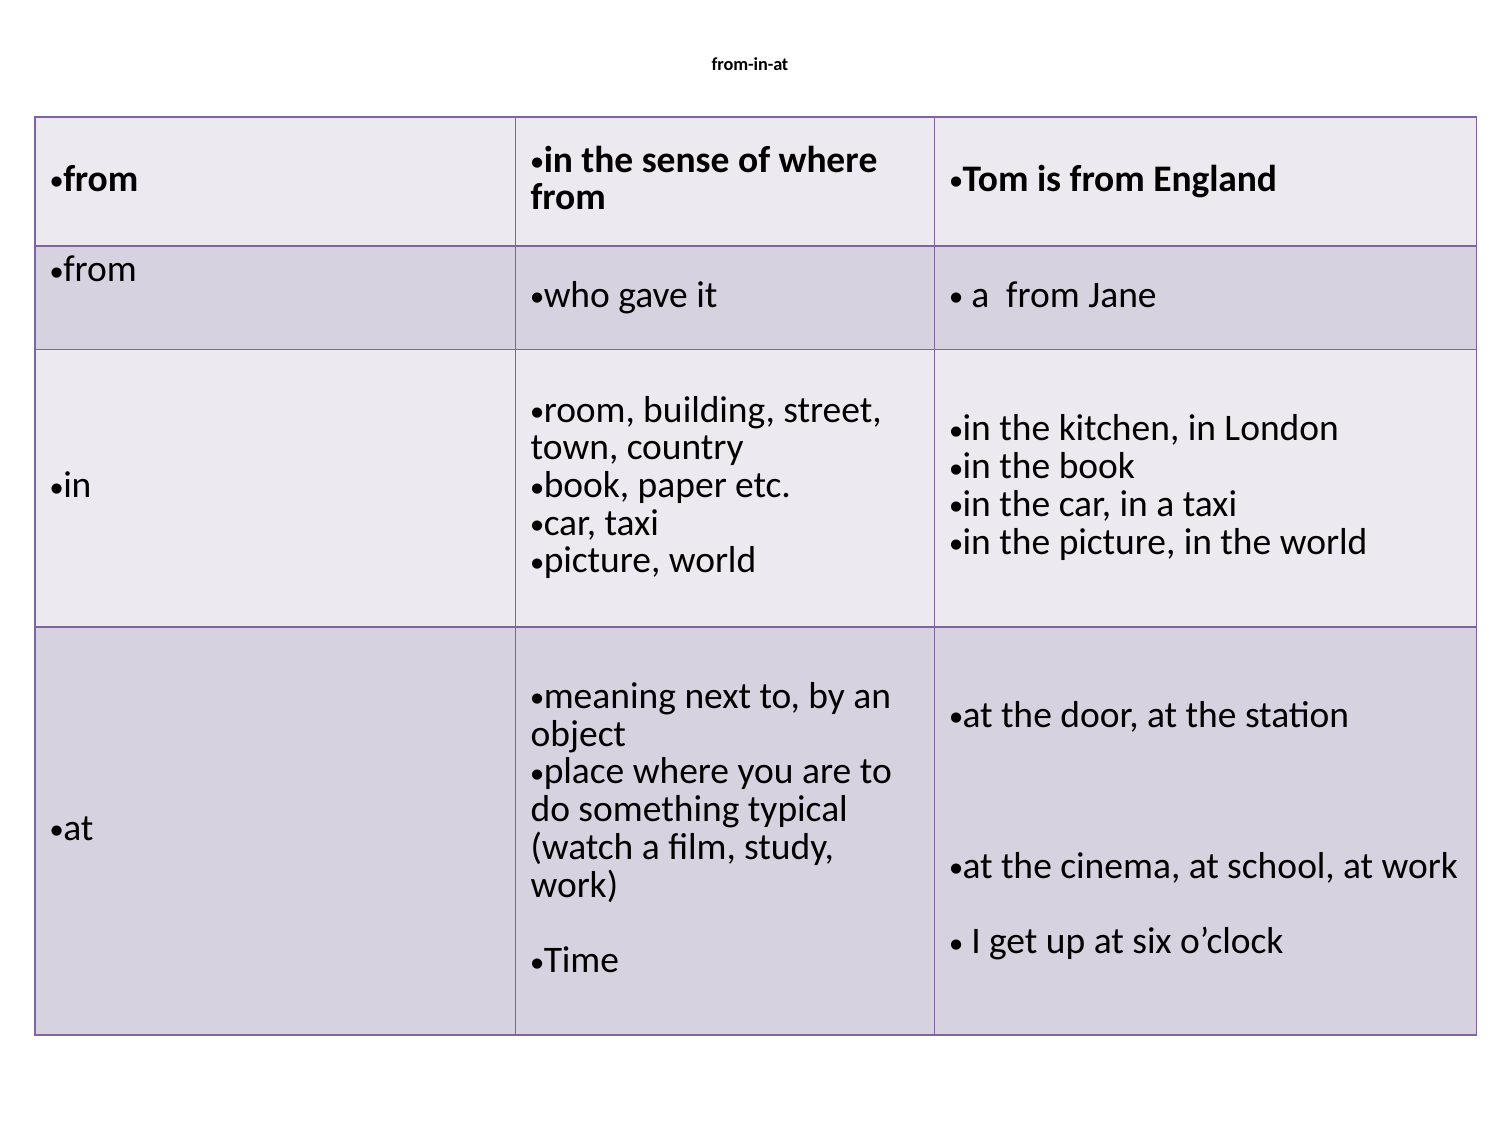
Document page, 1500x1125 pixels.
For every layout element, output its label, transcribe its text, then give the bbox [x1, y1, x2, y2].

table_cell at [36, 628, 515, 1034]
table_header in the sense of where from [516, 118, 934, 245]
table_cell a from Jane [935, 247, 1476, 349]
table_cell who gave it [516, 247, 934, 349]
table_header from [36, 118, 515, 245]
table_header Tom is from England [935, 118, 1476, 245]
table_cell from [36, 247, 515, 349]
table_cell in [36, 350, 515, 626]
table_cell in the kitchen, in London in the book in the car, in a taxi in the picture, in the world [935, 350, 1476, 626]
table_cell meaning next to, by an object place where you are to do something typical (watch a film, study, work) Time [516, 628, 934, 1034]
table_cell at the door, at the station at the cinema, at school, at work I get up at six o’clock [935, 628, 1476, 1034]
table_cell room, building, street, town, country book, paper etc. car, taxi picture, world [516, 350, 934, 626]
title from-in-at [75, 45, 1425, 82]
